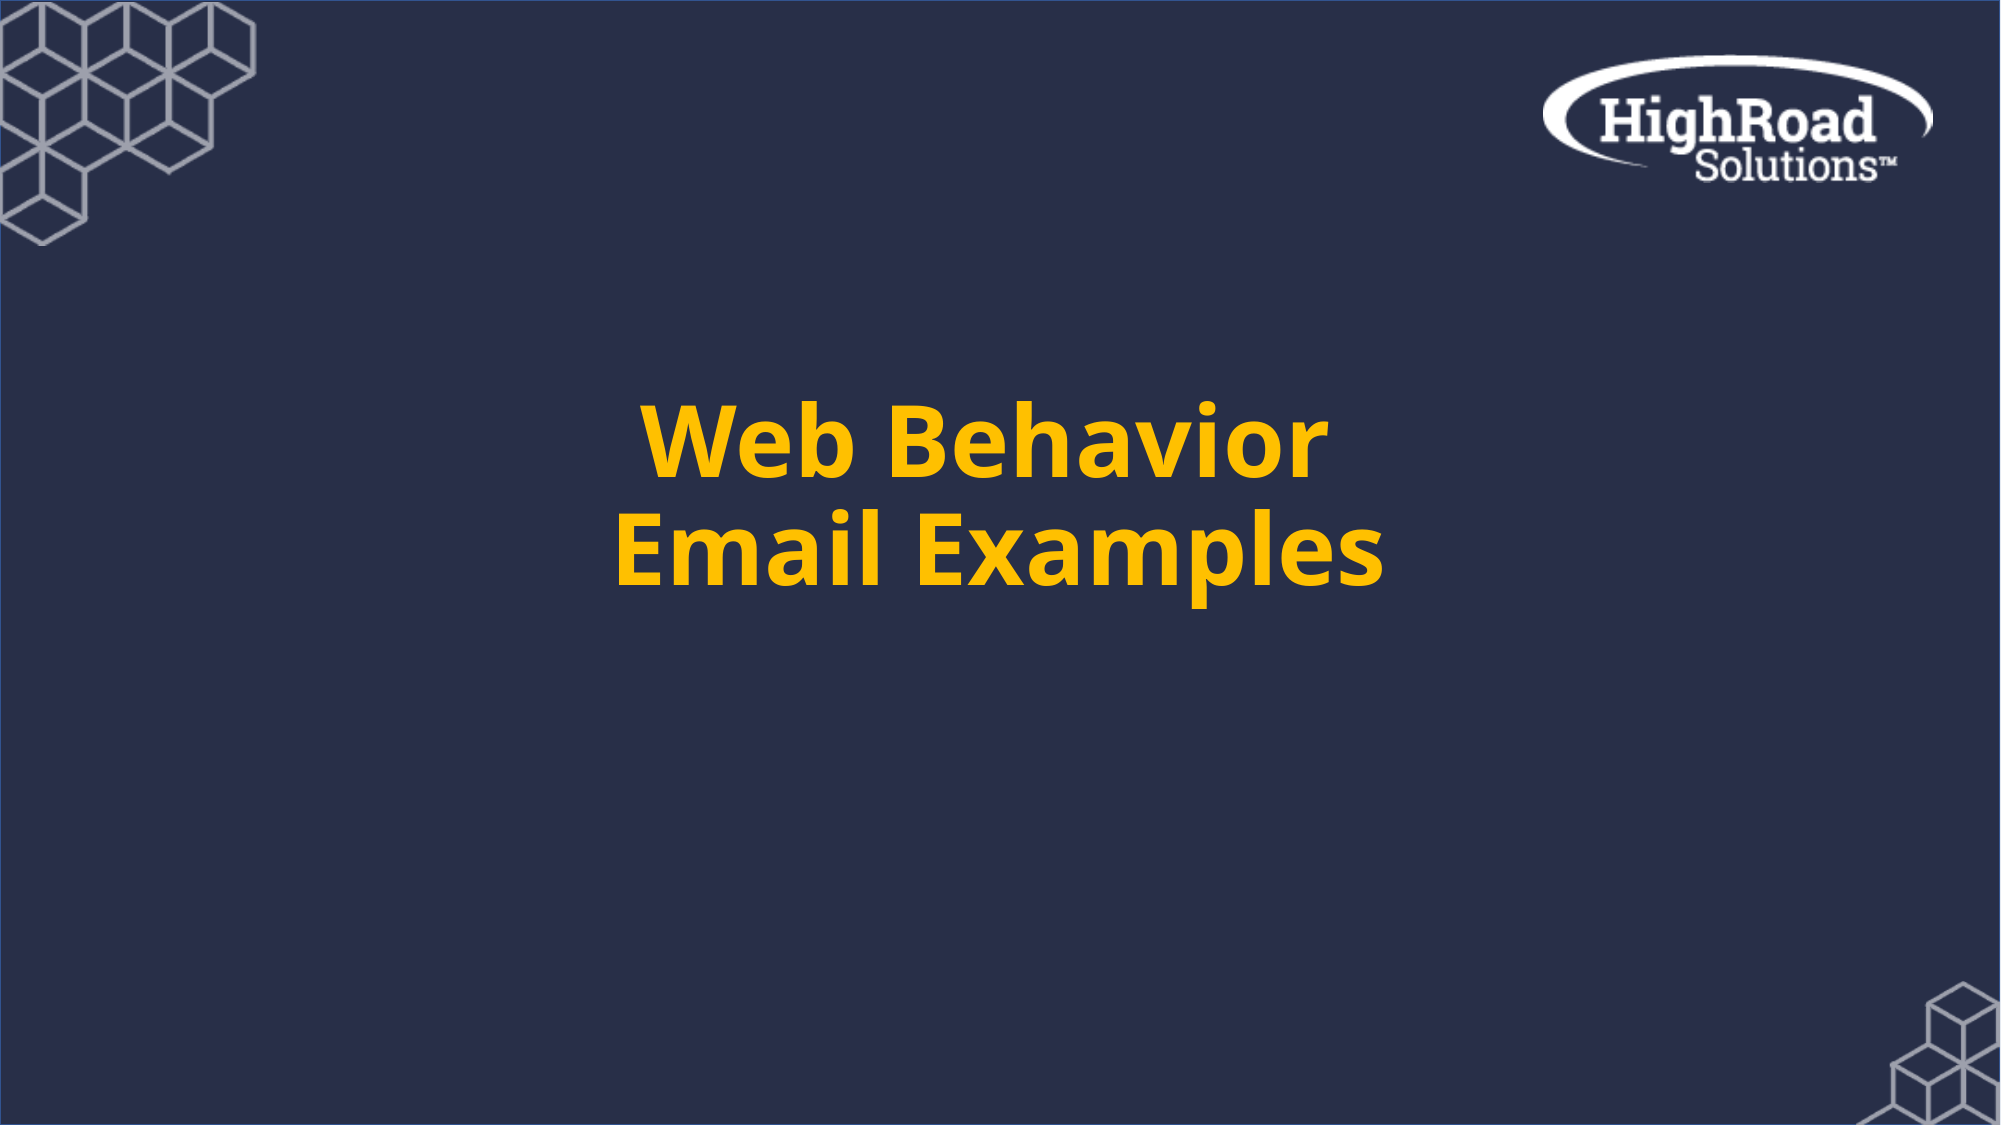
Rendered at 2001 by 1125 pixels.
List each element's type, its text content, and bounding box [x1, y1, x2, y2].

picture [1855, 981, 2000, 1125]
title Web Behavior Email Examples [136, 280, 1862, 615]
picture [0, 2, 330, 246]
picture [1543, 54, 1933, 183]
